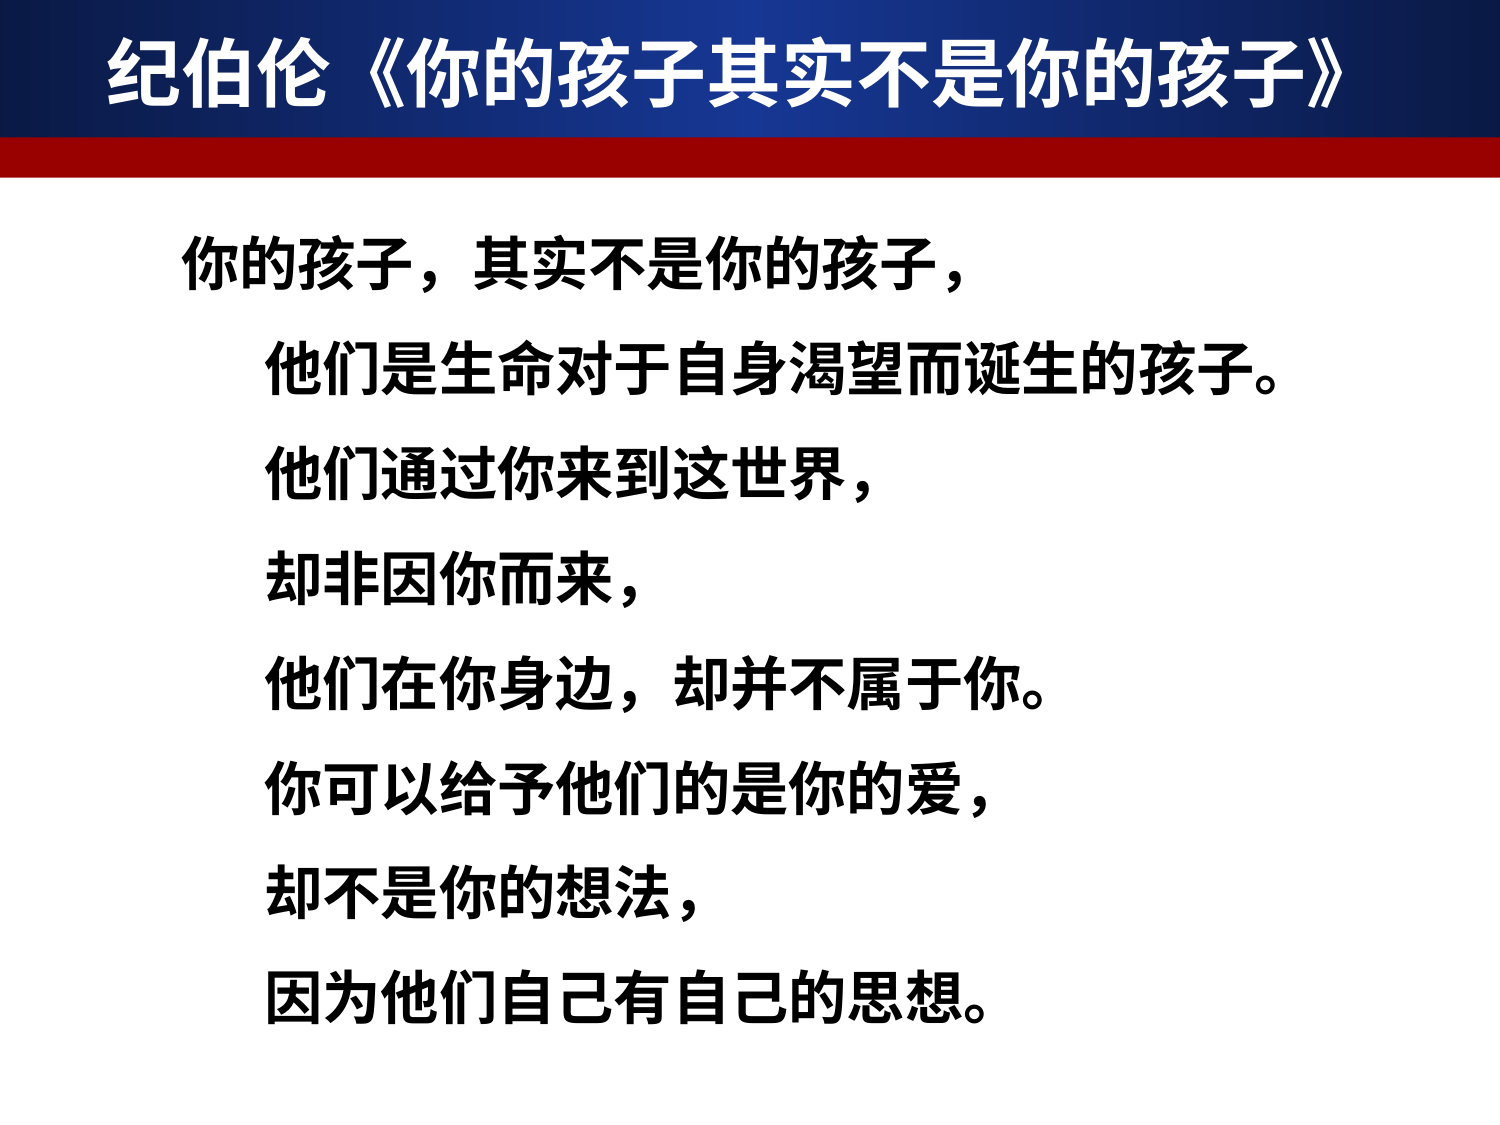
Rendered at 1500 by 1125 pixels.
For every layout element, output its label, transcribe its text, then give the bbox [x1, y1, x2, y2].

text_box 你的孩子，其实不是你的孩子， 他们是生命对于自身渴望而诞生的孩子。 他们通过你来到这世界， 却非因你而来， 他们在你身边，却并不属于你。 你可以给予他们的是你的爱， 却不是你的想法， 因为他们自己有自己的思想。 [76, 184, 1341, 1071]
title 纪伯伦《你的孩子其实不是你的孩子》 [50, 24, 1438, 118]
